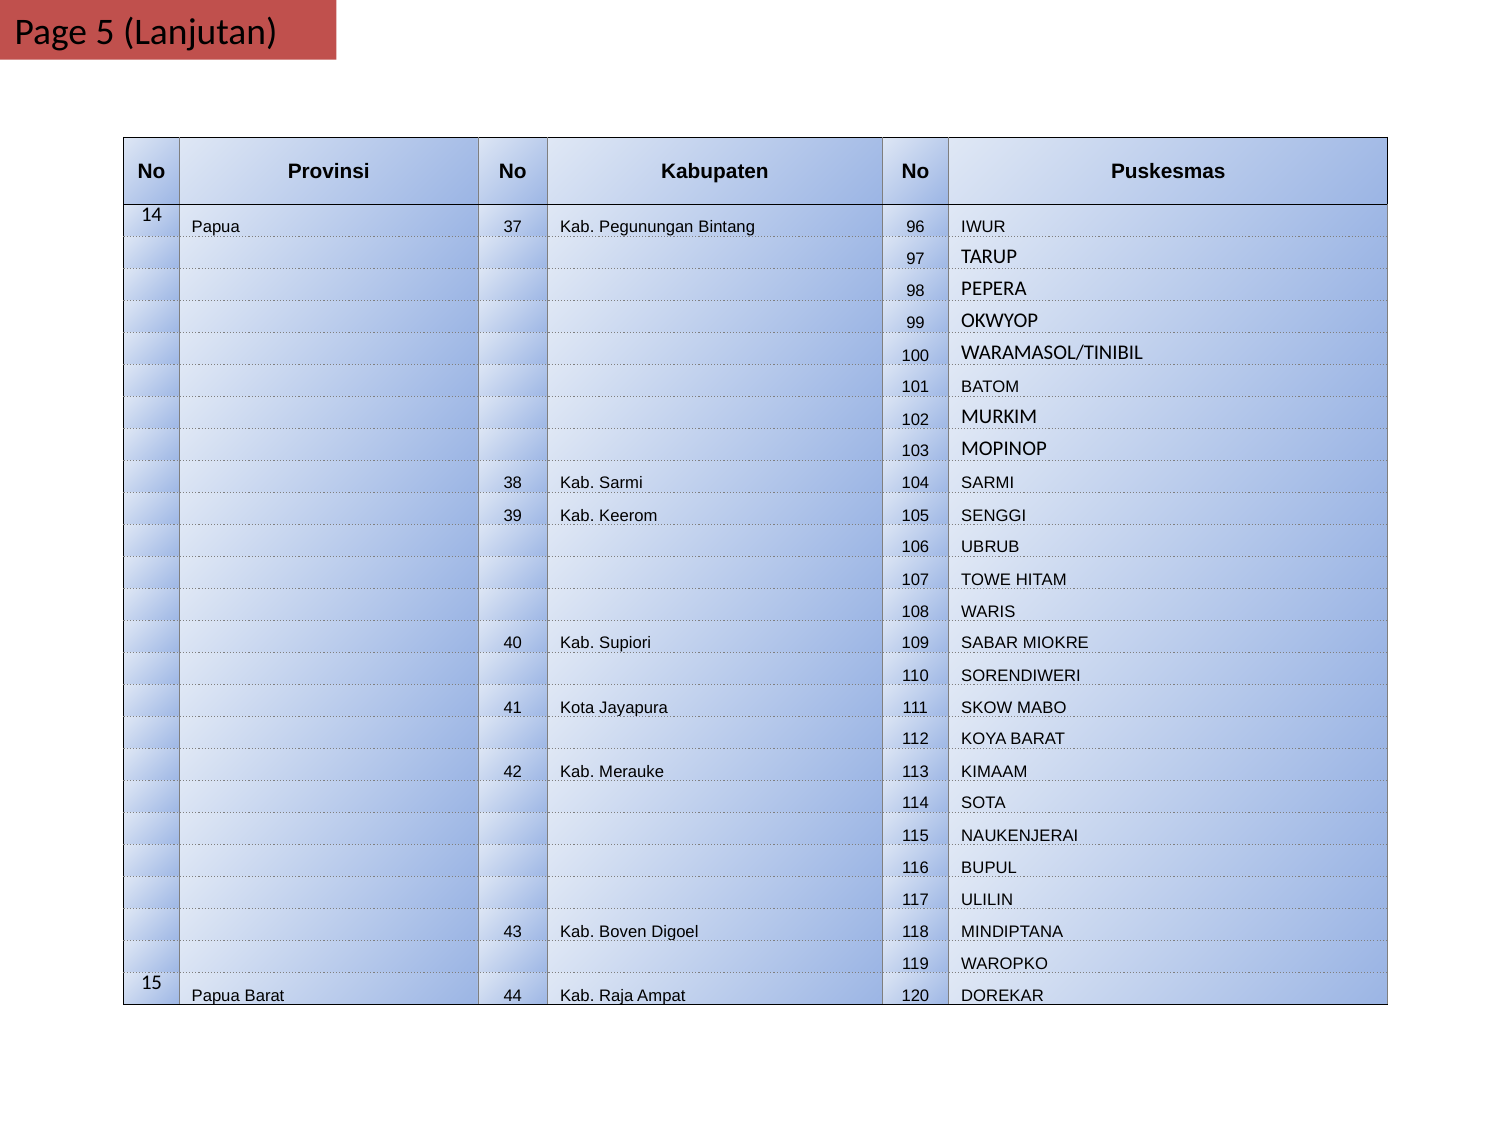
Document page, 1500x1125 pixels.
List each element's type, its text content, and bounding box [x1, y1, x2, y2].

table_cell [479, 717, 547, 749]
table_cell [124, 429, 179, 461]
table_cell Kab. Raja Ampat [548, 973, 882, 1004]
table_cell [180, 621, 478, 653]
table_cell SORENDIWERI [949, 653, 1387, 685]
table_cell 37 [479, 205, 547, 236]
table_cell WAROPKO [949, 941, 1387, 973]
table_cell 111 [883, 685, 948, 717]
table_cell [548, 300, 882, 332]
table_cell 98 [883, 268, 948, 300]
table_cell [124, 557, 179, 589]
table_cell TOWE HITAM [949, 557, 1387, 589]
table_cell 38 [479, 461, 547, 493]
table_cell [479, 941, 547, 973]
table_cell [548, 525, 882, 557]
table_cell 116 [883, 845, 948, 877]
table_cell MINDIPTANA [949, 909, 1387, 941]
table_cell 102 [883, 396, 948, 429]
table_cell 14 [124, 205, 179, 236]
table_cell [124, 236, 179, 268]
table_cell [124, 813, 179, 845]
table_header Provinsi [180, 138, 478, 204]
table_cell 97 [883, 236, 948, 268]
table_cell 108 [883, 589, 948, 621]
table_cell [479, 589, 547, 621]
table_cell [548, 268, 882, 300]
table_cell [124, 268, 179, 300]
table_cell 44 [479, 973, 547, 1004]
table_cell Kab. Boven Digoel [548, 909, 882, 941]
table_header Kabupaten [548, 138, 882, 204]
table_cell [479, 332, 547, 364]
table_cell BATOM [949, 364, 1387, 396]
table_cell [548, 589, 882, 621]
table_cell SARMI [949, 461, 1387, 493]
table_cell [180, 909, 478, 941]
table_cell [548, 845, 882, 877]
table_cell [548, 557, 882, 589]
table_cell 120 [883, 973, 948, 1004]
table_cell [479, 845, 547, 877]
table_cell [124, 396, 179, 429]
table_cell [180, 364, 478, 396]
table_cell [479, 525, 547, 557]
table_cell [548, 941, 882, 973]
table_cell [124, 653, 179, 685]
table_cell 39 [479, 493, 547, 525]
table_cell [180, 653, 478, 685]
table_cell MURKIM [949, 396, 1387, 429]
table_cell SENGGI [949, 493, 1387, 525]
table_cell TARUP [949, 236, 1387, 268]
table_cell SABAR MIOKRE [949, 621, 1387, 653]
table_cell [124, 941, 179, 973]
table_cell 118 [883, 909, 948, 941]
table_cell 107 [883, 557, 948, 589]
table_cell [124, 877, 179, 909]
table_cell [180, 813, 478, 845]
table_cell [124, 717, 179, 749]
table_cell [124, 364, 179, 396]
table_cell [180, 525, 478, 557]
table_cell [180, 749, 478, 781]
table_cell [479, 268, 547, 300]
table_cell Kab. Pegunungan Bintang [548, 205, 882, 236]
table_cell 104 [883, 461, 948, 493]
table_cell [180, 300, 478, 332]
table_cell [548, 429, 882, 461]
table_cell 15 [124, 973, 179, 1004]
table_cell KIMAAM [949, 749, 1387, 781]
table_cell BUPUL [949, 845, 1387, 877]
table_cell [548, 332, 882, 364]
table_cell Kab. Supiori [548, 621, 882, 653]
table_cell MOPINOP [949, 429, 1387, 461]
table_cell [124, 845, 179, 877]
table_cell [180, 332, 478, 364]
table_cell [124, 461, 179, 493]
table_cell [548, 813, 882, 845]
table_cell [479, 364, 547, 396]
table_cell [180, 685, 478, 717]
table_cell Papua [180, 205, 478, 236]
table_cell 99 [883, 300, 948, 332]
table_cell NAUKENJERAI [949, 813, 1387, 845]
table_cell [180, 461, 478, 493]
table_cell 106 [883, 525, 948, 557]
table_cell [124, 909, 179, 941]
table_cell 109 [883, 621, 948, 653]
table_cell [479, 236, 547, 268]
table_cell [548, 781, 882, 813]
table_cell [180, 781, 478, 813]
table_cell KOYA BARAT [949, 717, 1387, 749]
table_cell 96 [883, 205, 948, 236]
table_cell [124, 300, 179, 332]
table_cell [479, 429, 547, 461]
table_cell 105 [883, 493, 948, 525]
table_cell [124, 621, 179, 653]
table_header No [883, 138, 948, 204]
table_cell [479, 813, 547, 845]
table_cell 101 [883, 364, 948, 396]
table_cell [479, 781, 547, 813]
table_cell [548, 396, 882, 429]
table_cell [479, 300, 547, 332]
table_cell [180, 845, 478, 877]
table_cell PEPERA [949, 268, 1387, 300]
table_header No [124, 138, 179, 204]
table_cell 42 [479, 749, 547, 781]
table_cell 119 [883, 941, 948, 973]
table_cell Kab. Merauke [548, 749, 882, 781]
table_cell 117 [883, 877, 948, 909]
table_cell [548, 877, 882, 909]
table_cell [479, 877, 547, 909]
table_cell [548, 653, 882, 685]
table_cell 100 [883, 332, 948, 364]
table_cell [548, 364, 882, 396]
table_cell [180, 396, 478, 429]
table_cell 115 [883, 813, 948, 845]
table_cell [124, 685, 179, 717]
table_cell OKWYOP [949, 300, 1387, 332]
table_cell DOREKAR [949, 973, 1387, 1004]
table_cell [548, 717, 882, 749]
table_cell Kab. Sarmi [548, 461, 882, 493]
table_cell 103 [883, 429, 948, 461]
table_cell [479, 557, 547, 589]
table_cell [180, 877, 478, 909]
table_cell [180, 493, 478, 525]
table_cell [124, 332, 179, 364]
table_cell [180, 557, 478, 589]
table_cell Papua Barat [180, 973, 478, 1004]
text_box Page 5 (Lanjutan) [0, 0, 337, 60]
table_cell 114 [883, 781, 948, 813]
table_cell SKOW MABO [949, 685, 1387, 717]
table_header Puskesmas [949, 138, 1387, 204]
table_cell 113 [883, 749, 948, 781]
table_cell [548, 236, 882, 268]
table_cell [124, 781, 179, 813]
table_cell IWUR [949, 205, 1387, 236]
table_cell ULILIN [949, 877, 1387, 909]
table_cell [180, 941, 478, 973]
table_cell SOTA [949, 781, 1387, 813]
table_cell [180, 589, 478, 621]
table_cell WARIS [949, 589, 1387, 621]
table_cell 110 [883, 653, 948, 685]
table_cell 43 [479, 909, 547, 941]
table_cell WARAMASOL/TINIBIL [949, 332, 1387, 364]
table_cell 40 [479, 621, 547, 653]
table_cell [124, 493, 179, 525]
table_cell [124, 589, 179, 621]
table_header No [479, 138, 547, 204]
table_cell [124, 749, 179, 781]
table_cell [479, 396, 547, 429]
table_cell [180, 717, 478, 749]
table_cell [124, 525, 179, 557]
table_cell [180, 236, 478, 268]
table_cell Kota Jayapura [548, 685, 882, 717]
table_cell Kab. Keerom [548, 493, 882, 525]
table_cell [479, 653, 547, 685]
table_cell 41 [479, 685, 547, 717]
table_cell [180, 429, 478, 461]
table_cell 112 [883, 717, 948, 749]
table_cell UBRUB [949, 525, 1387, 557]
table_cell [180, 268, 478, 300]
